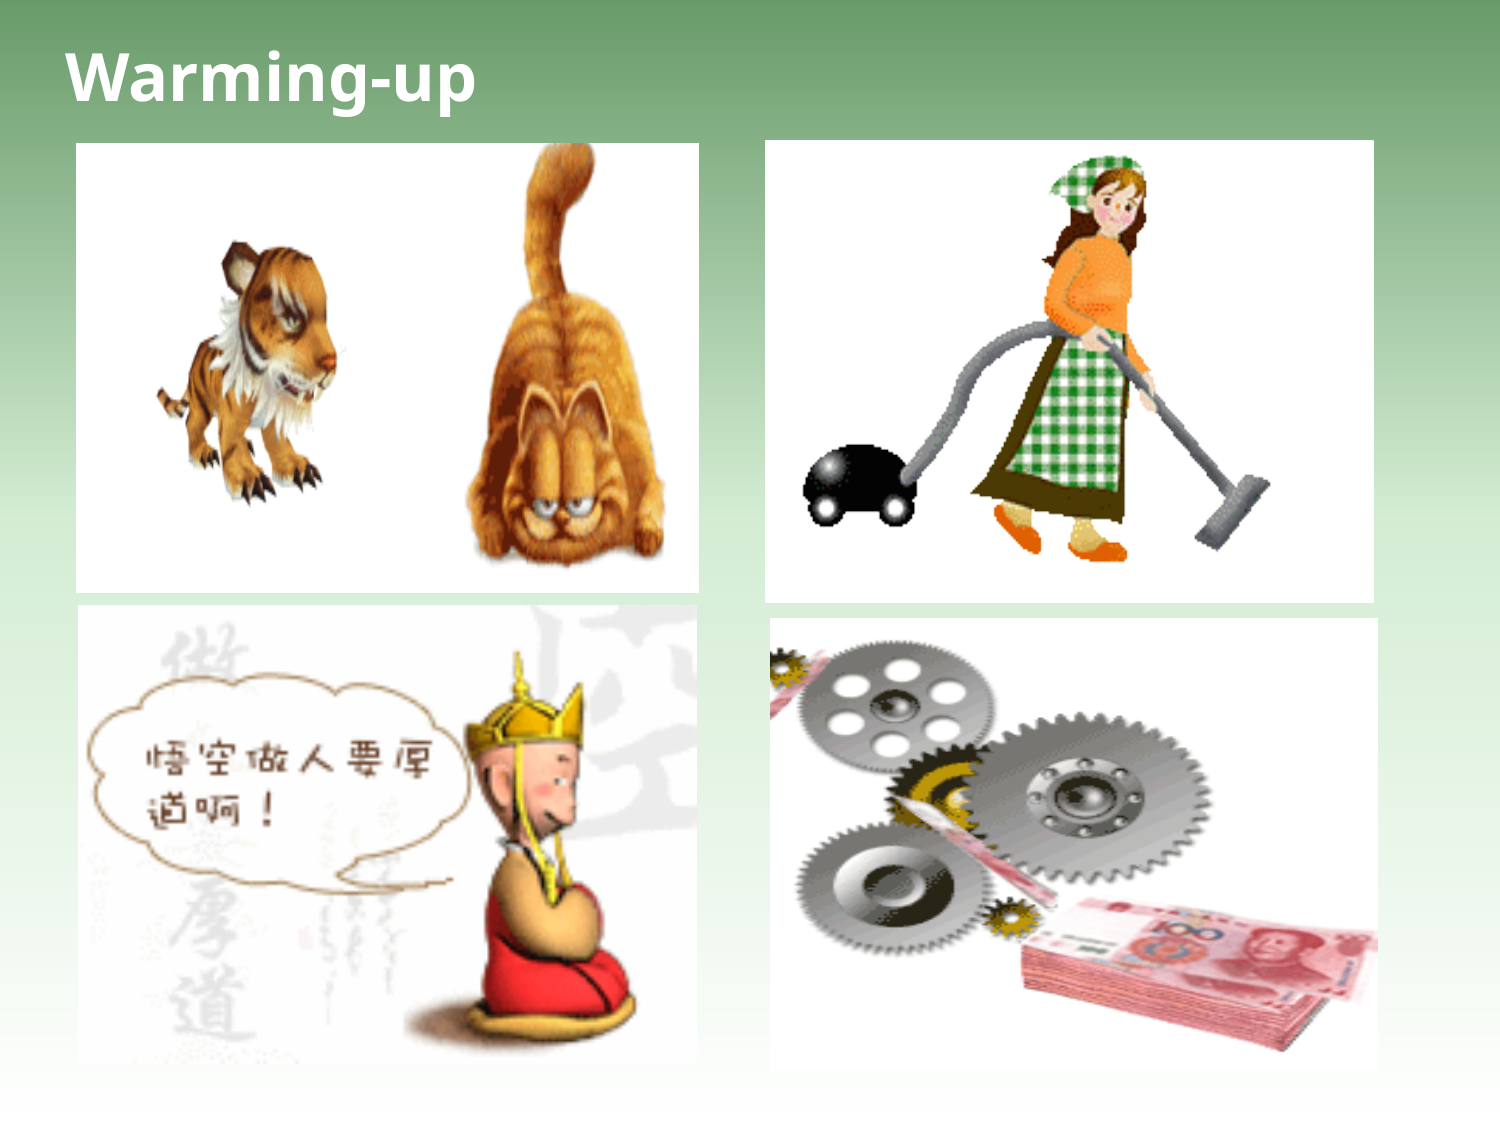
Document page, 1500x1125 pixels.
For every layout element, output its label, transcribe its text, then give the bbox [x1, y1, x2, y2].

picture [78, 605, 697, 1065]
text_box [765, 140, 1374, 603]
picture [770, 618, 1378, 1071]
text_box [75, 142, 699, 594]
title Warming-up [49, 24, 1338, 126]
